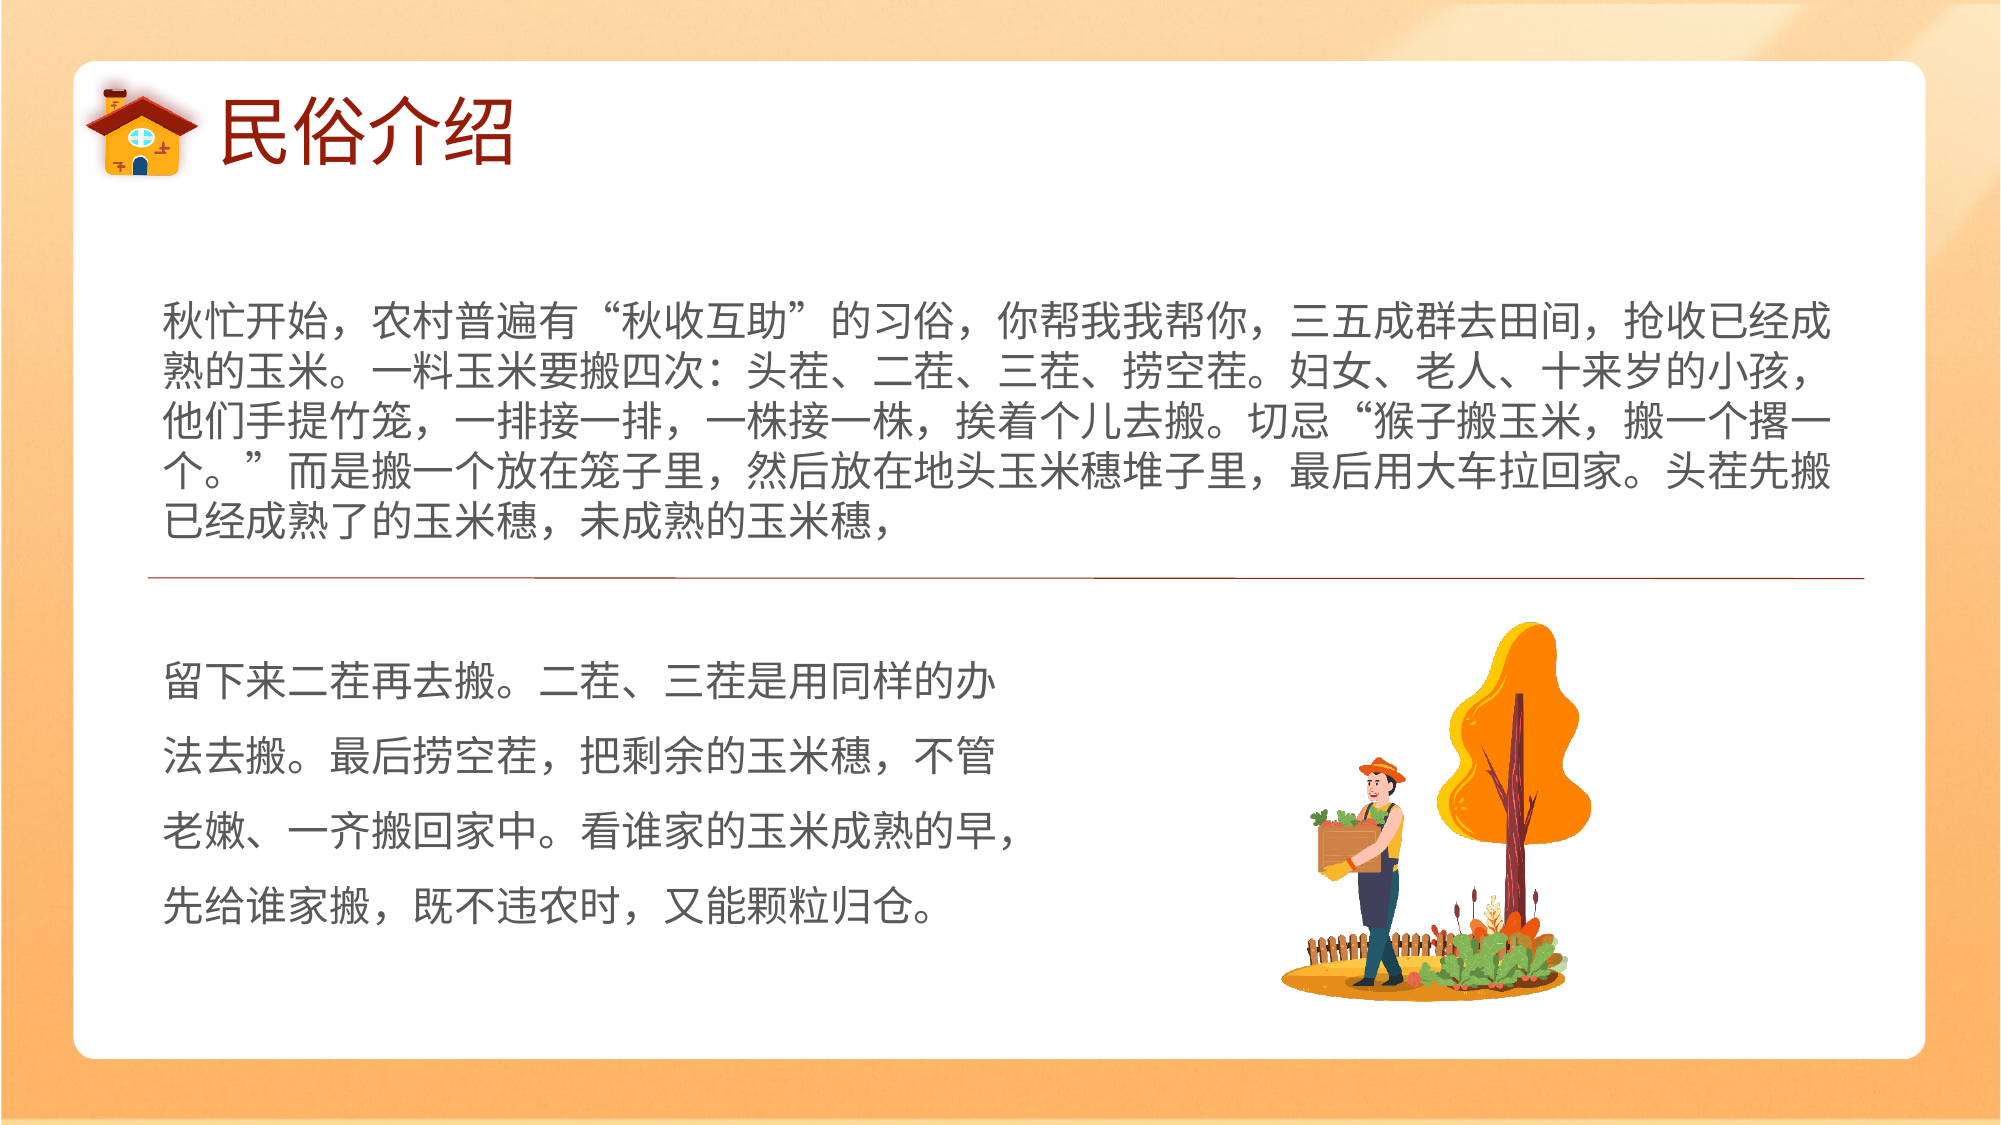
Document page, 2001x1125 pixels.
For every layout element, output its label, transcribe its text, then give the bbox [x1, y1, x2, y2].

picture [1, 0, 2001, 1125]
text_box 民俗介绍 [203, 77, 571, 183]
text_box 留下来二茬再去搬。二茬、三茬是用同样的办法去搬。最后捞空茬，把剩余的玉米穗，不管老嫩、一齐搬回家中。看谁家的玉米成熟的早，先给谁家搬，既不违农时，又能颗粒归仓。 [147, 622, 1018, 938]
text_box 秋忙开始，农村普遍有“秋收互助”的习俗，你帮我我帮你，三五成群去田间，抢收已经成熟的玉米。一料玉米要搬四次：头茬、二茬、三茬、捞空茬。妇女、老人、十来岁的小孩，他们手提竹笼，一排接一排，一株接一株，挨着个儿去搬。切忌“猴子搬玉米，搬一个撂一个。”而是搬一个放在笼子里，然后放在地头玉米穗堆子里，最后用大车拉回家。头茬先搬已经成熟了的玉米穗，未成熟的玉米穗， [147, 287, 1888, 552]
